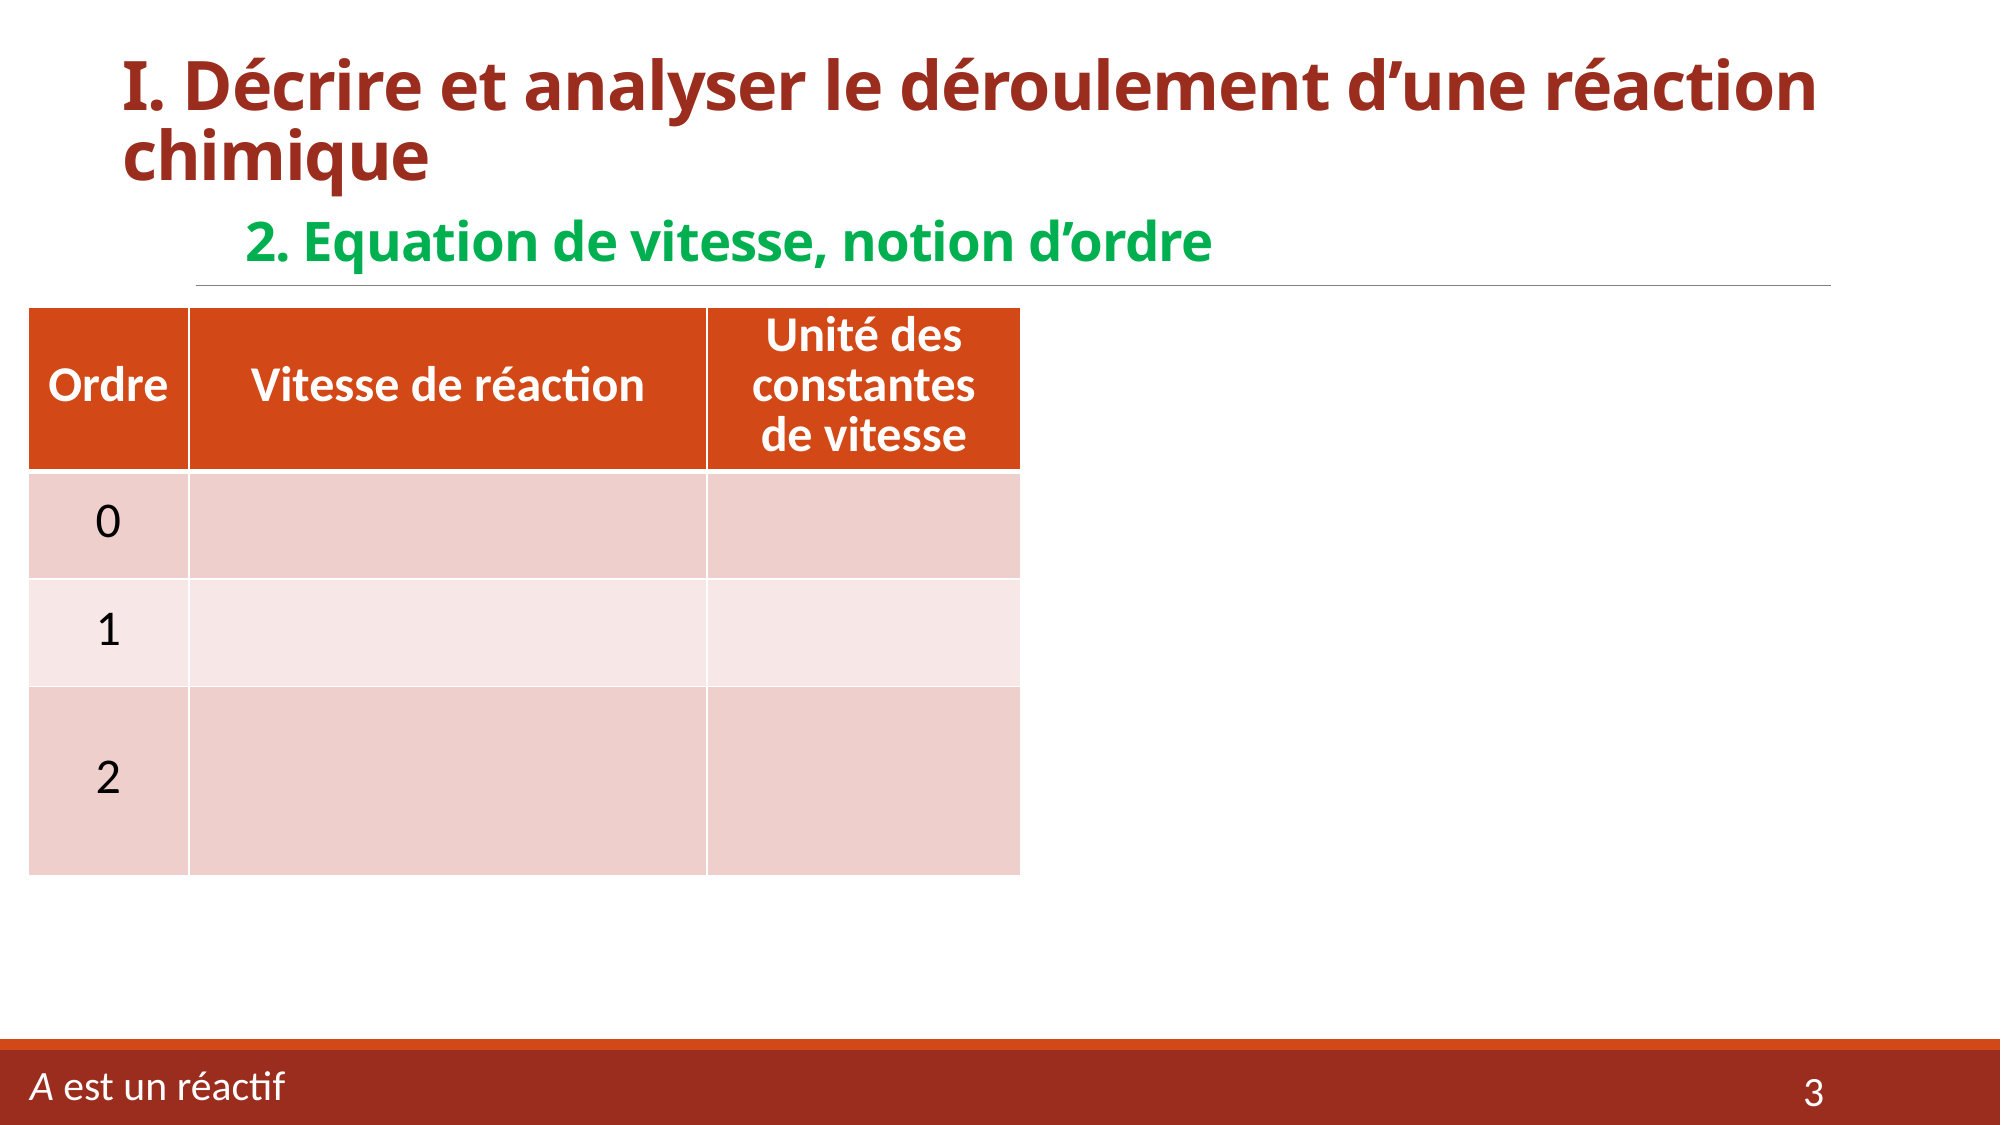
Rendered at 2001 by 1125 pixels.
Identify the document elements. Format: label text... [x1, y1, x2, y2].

text_box A est un réactif [0, 1056, 2000, 1125]
title I. Décrire et analyser le déroulement d’une réaction chimique 2. Equation de vitesse, notion d’ordre [107, 47, 1893, 286]
